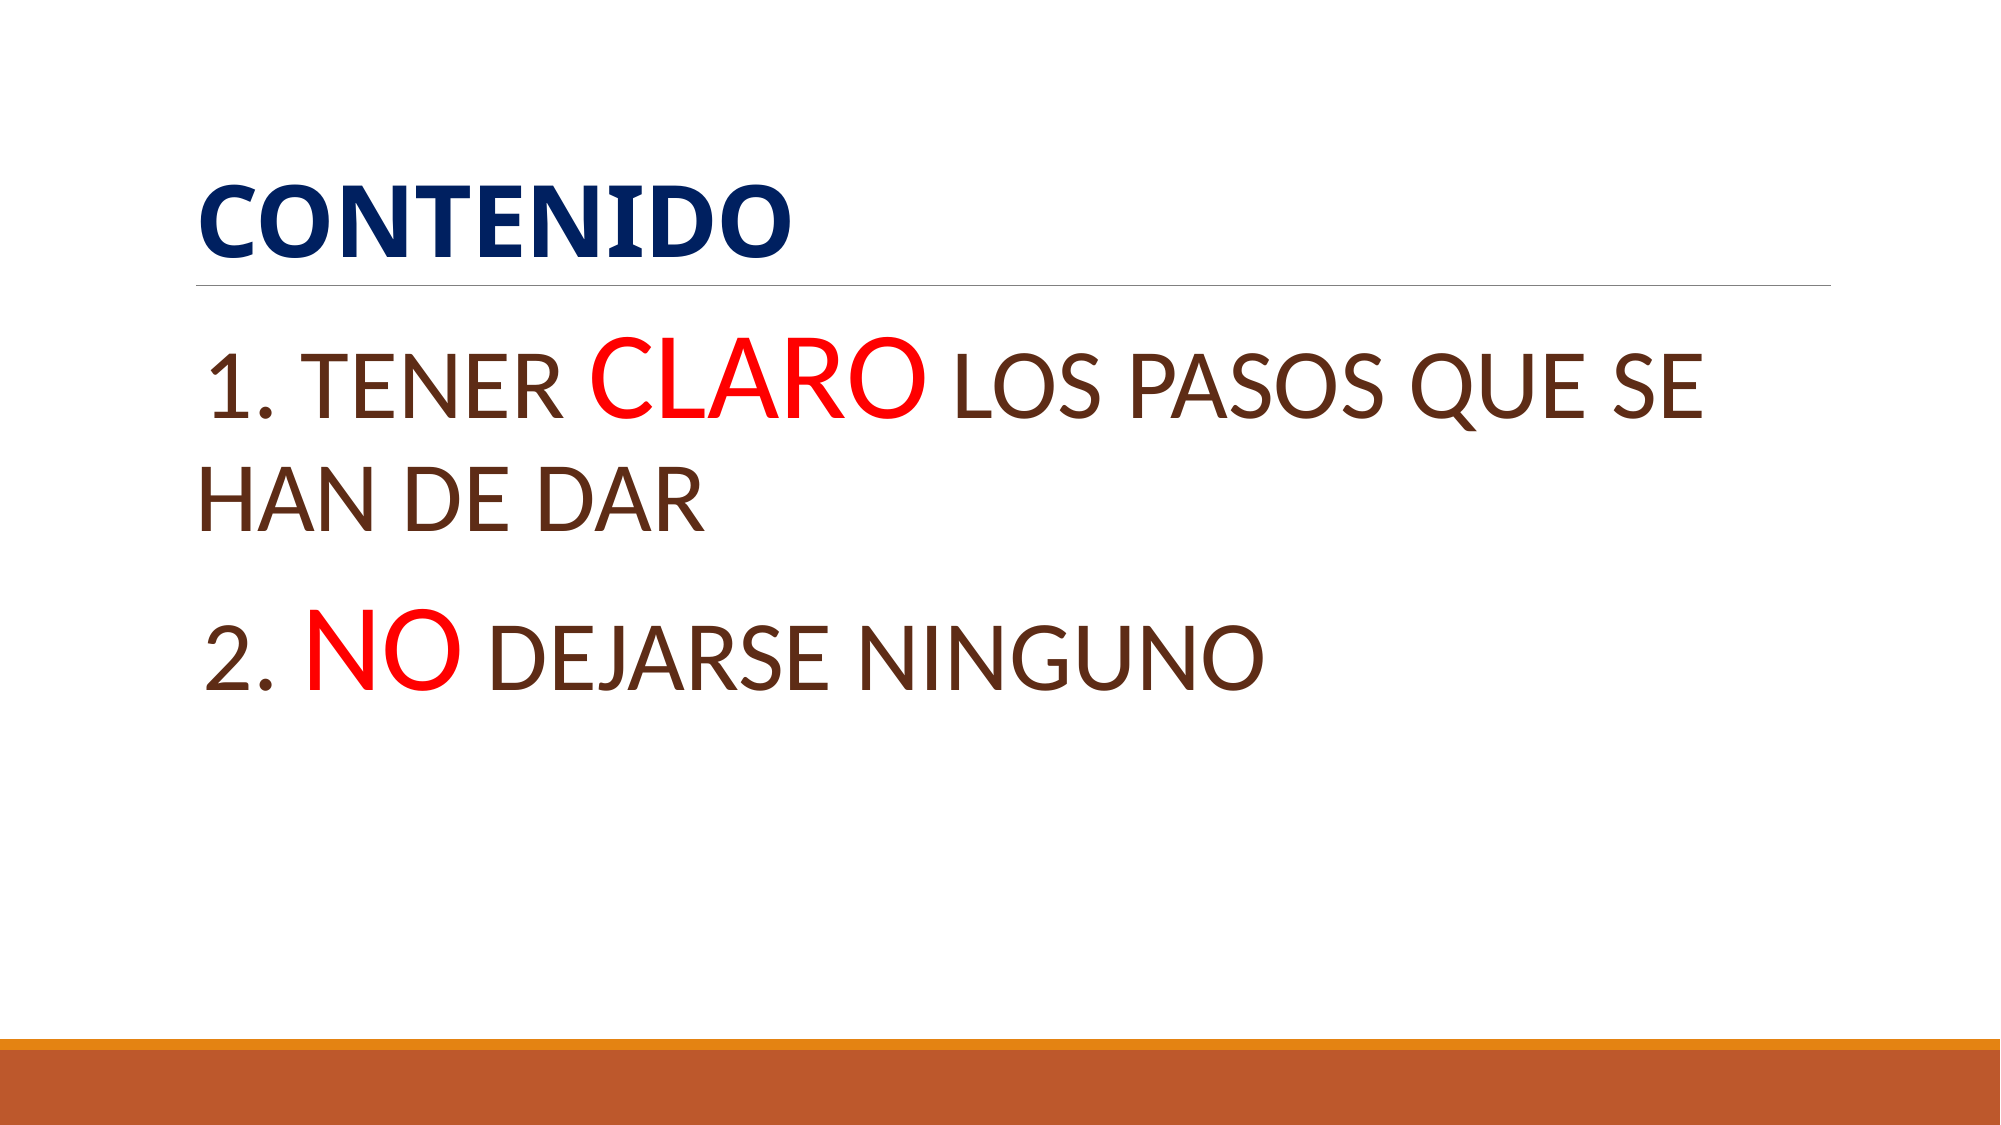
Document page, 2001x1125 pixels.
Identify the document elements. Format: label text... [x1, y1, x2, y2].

list 1. TENER CLARO LOS PASOS QUE SE HAN DE DAR 2. NO DEJARSE NINGUNO [180, 302, 1830, 963]
title CONTENIDO [180, 47, 1830, 285]
